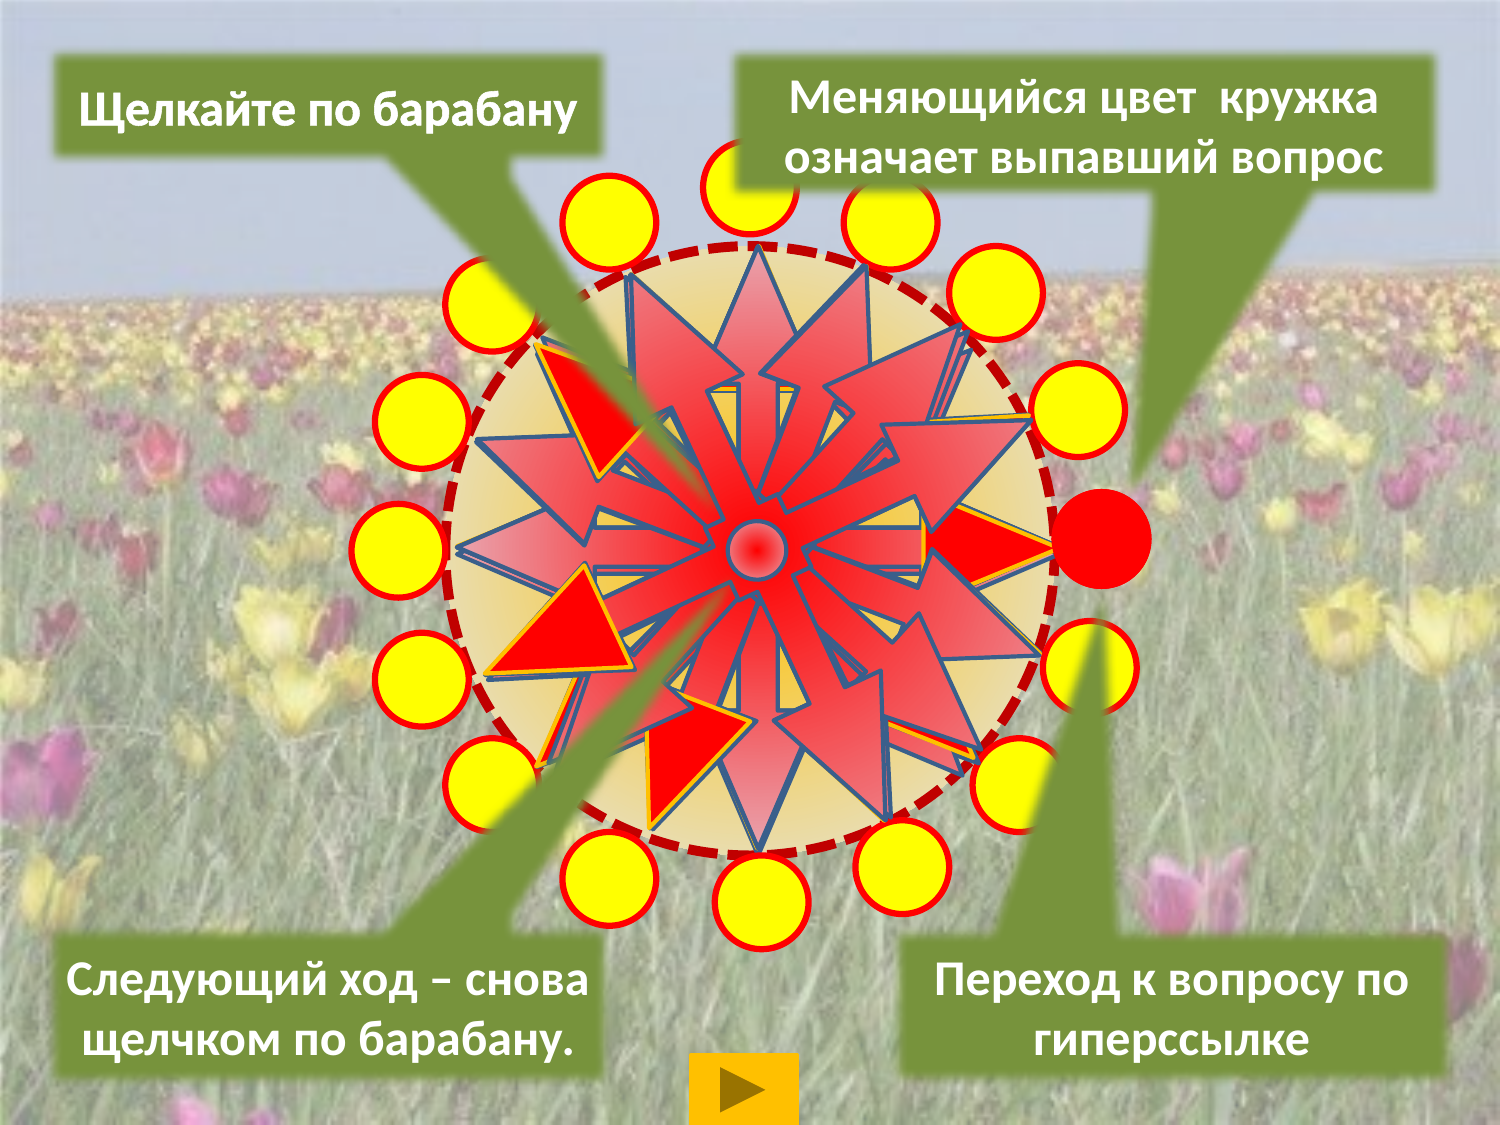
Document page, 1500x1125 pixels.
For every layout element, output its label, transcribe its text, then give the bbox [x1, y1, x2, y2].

text_box Переход к вопросу по гиперссылке [906, 646, 1439, 1070]
text_box [443, 766, 447, 805]
text_box [443, 519, 447, 539]
text_box [349, 501, 447, 600]
text_box [1067, 361, 1128, 460]
text_box [1114, 625, 1139, 709]
text_box Выход [740, 60, 1430, 466]
text_box [841, 200, 940, 242]
text_box Щелкайте по барабану [62, 62, 596, 242]
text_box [456, 245, 1060, 849]
text_box [560, 173, 659, 242]
text_box [372, 630, 447, 729]
text_box [1067, 618, 1088, 681]
text_box Меняющийся цвет кружка означает выпавший вопрос [742, 62, 1428, 459]
text_box [712, 870, 811, 952]
text_box [853, 870, 952, 917]
text_box Следующий ход – снова щелчком по барабану. [62, 869, 596, 1071]
text_box [372, 372, 447, 471]
text_box [1067, 490, 1151, 588]
text_box [560, 870, 659, 928]
text_box [443, 285, 447, 324]
text_box [689, 1053, 799, 1125]
text_box [700, 144, 798, 237]
